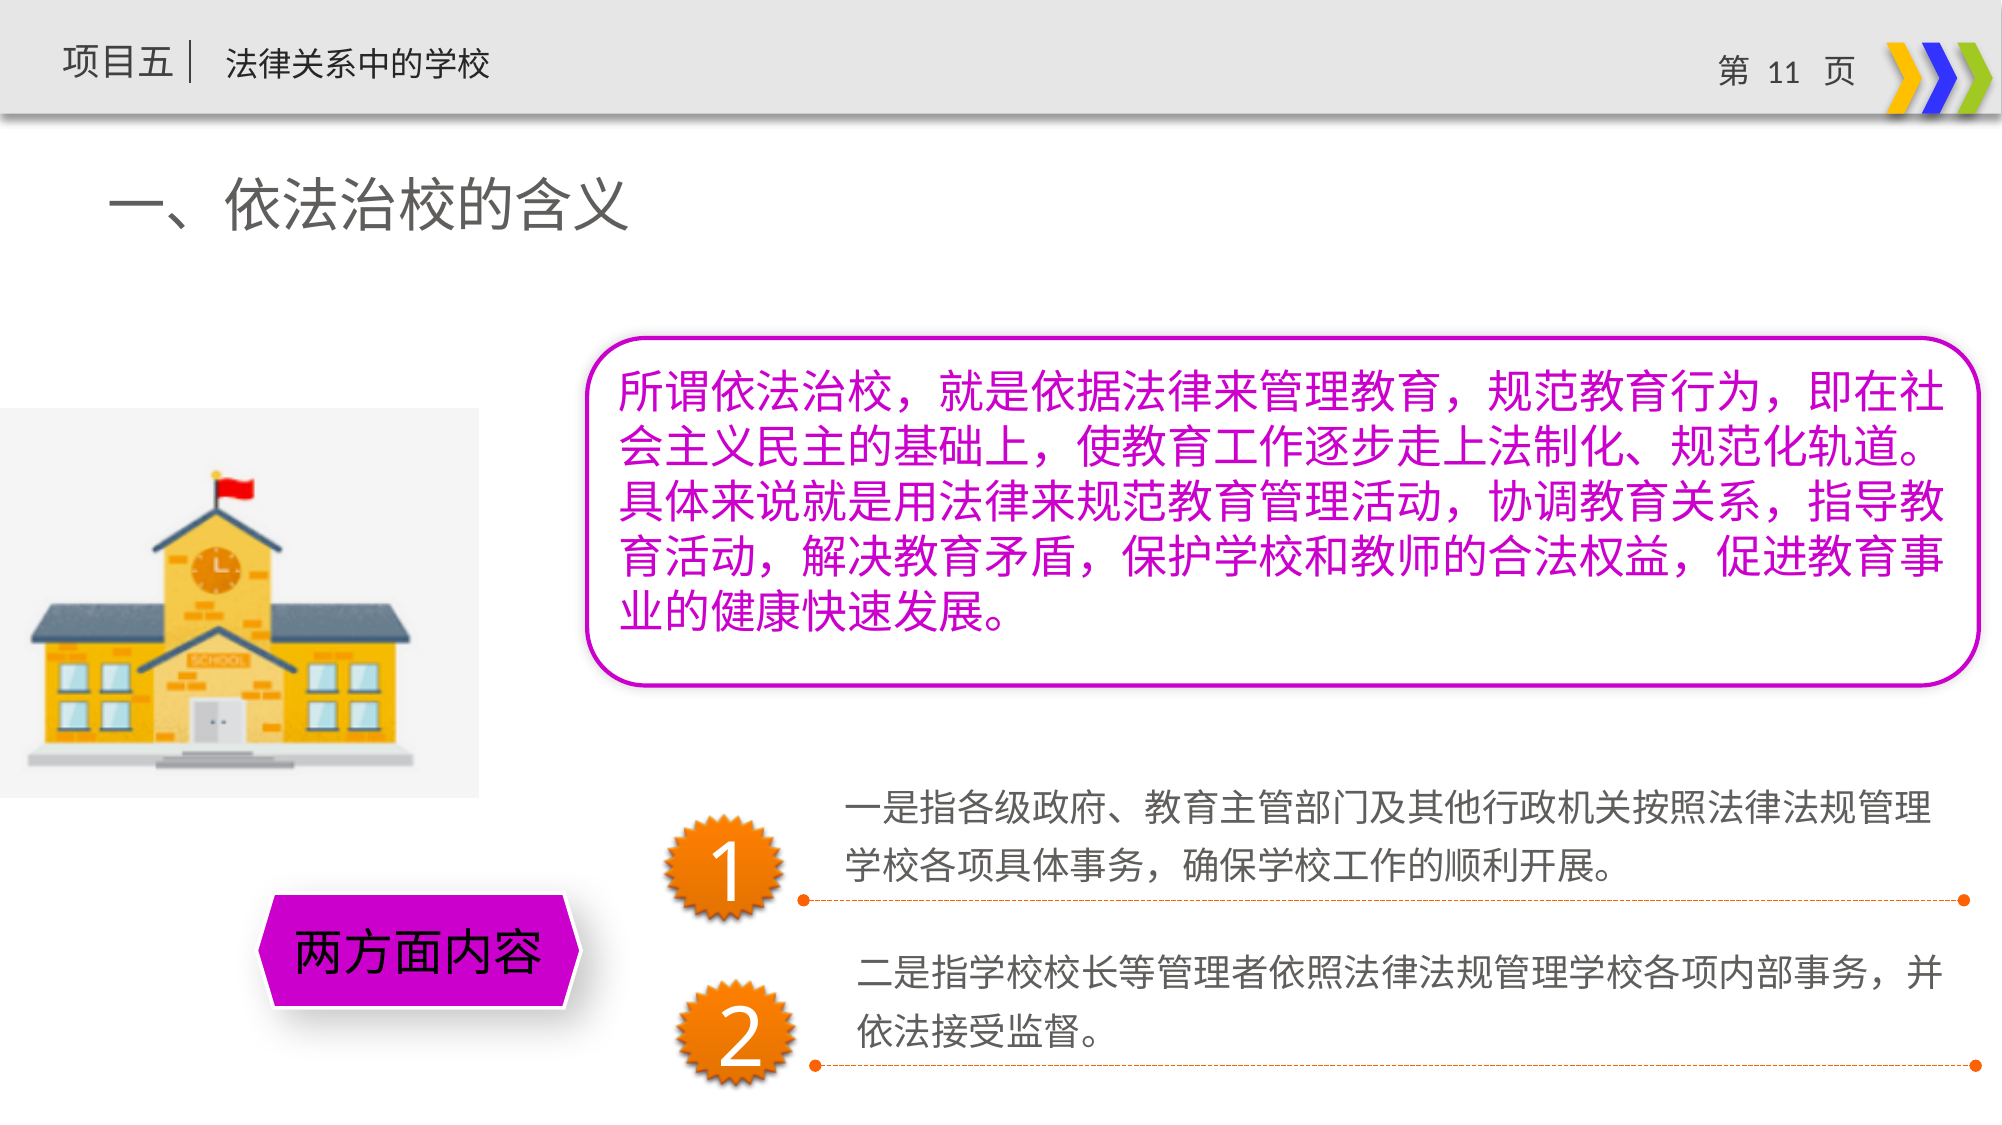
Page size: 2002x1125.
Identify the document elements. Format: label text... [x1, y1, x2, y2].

text_box 所谓依法治校，就是依据法律来管理教育，规范教育行为，即在社会主义民主的基础上，使教育工作逐步走上法制化、规范化轨道。具体来说就是用法律来规范教育管理活动，协调教育关系，指导教育活动，解决教育矛盾，保护学校和教师的合法权益，促进教育事业的健康快速发展。 [585, 335, 1981, 688]
text_box 两方面内容 [256, 893, 582, 1008]
picture [0, 408, 480, 799]
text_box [657, 762, 1965, 929]
text_box 一、依法治校的含义 [92, 160, 674, 246]
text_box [669, 928, 1976, 1095]
